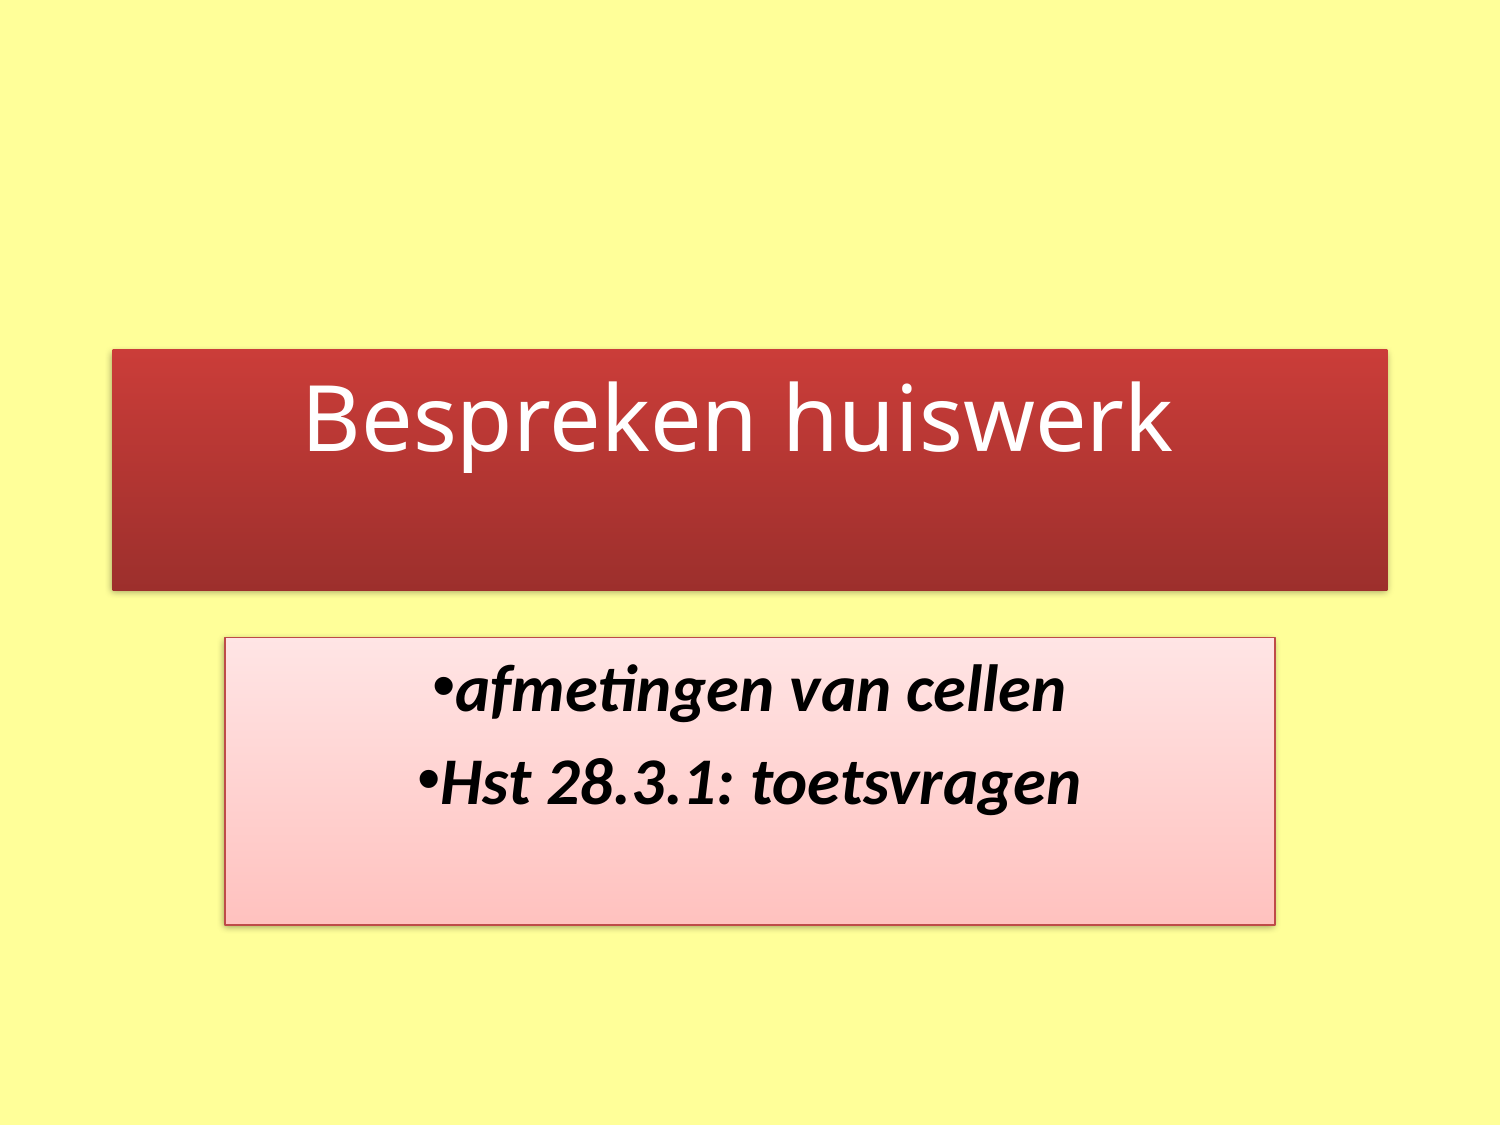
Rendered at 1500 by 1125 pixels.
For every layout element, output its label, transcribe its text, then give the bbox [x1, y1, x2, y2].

title Bespreken huiswerk [112, 349, 1388, 591]
subtitle afmetingen van cellen Hst 28.3.1: toetsvragen [224, 637, 1276, 926]
